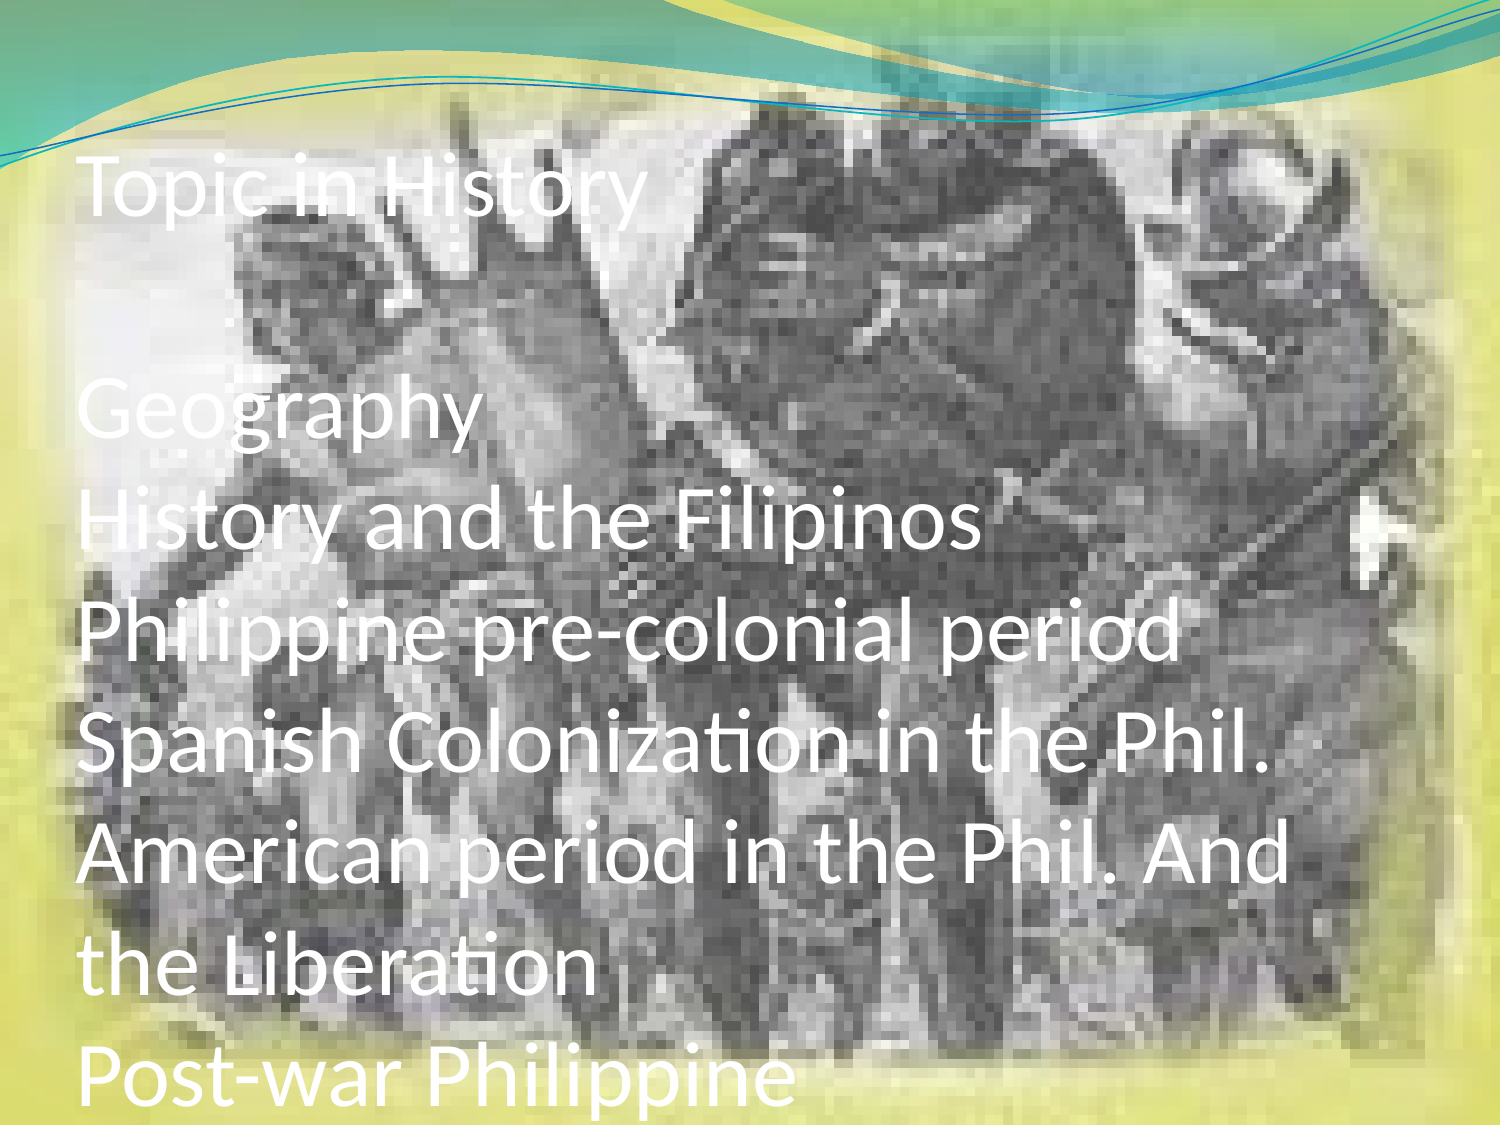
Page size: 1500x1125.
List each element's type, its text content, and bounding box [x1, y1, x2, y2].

title Topic in History Geography History and the Filipinos Philippine pre-colonial period Spanish Colonization in the Phil. American period in the Phil. And the Liberation Post-war Philippine [75, 115, 1425, 1125]
